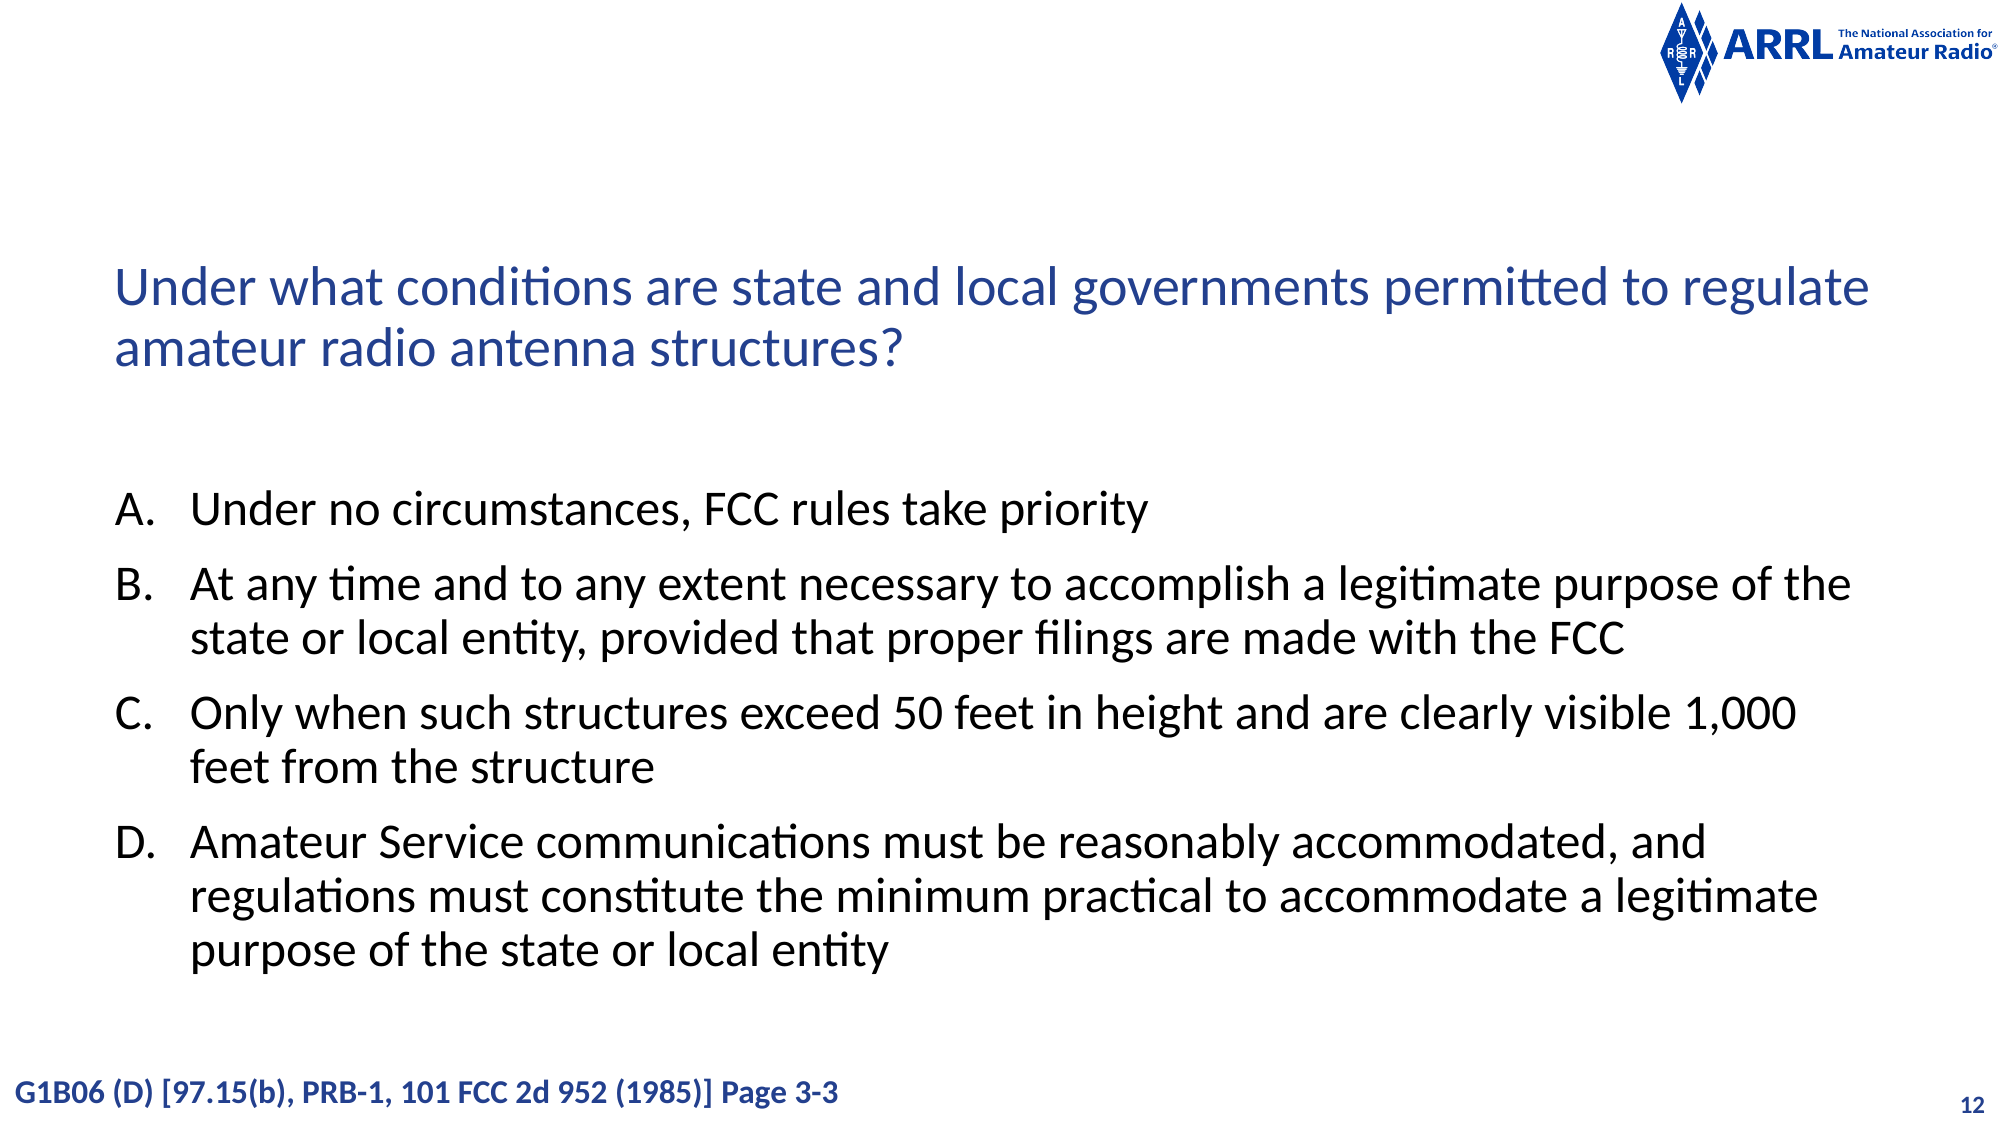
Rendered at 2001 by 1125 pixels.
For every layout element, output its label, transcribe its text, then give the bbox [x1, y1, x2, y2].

text_box G1B06 (D) [97.15(b), PRB-1, 101 FCC 2d 952 (1985)] Page 3-3 [0, 1062, 1313, 1118]
picture [1658, 0, 1999, 106]
text_box 12 [1899, 1081, 2000, 1125]
title Under what conditions are state and local governments permitted to regulate amateur radio antenna structures? [99, 249, 1900, 388]
list Under no circumstances, FCC rules take priority At any time and to any extent necessary to accomplish a legitimate purpose of the state or local entity, provided that proper filings are made with the FCC Only when such structures exceed 50 feet in height and are clearly visible 1,000 feet from the structure Amateur Service communications must be reasonably accommodated, and regulations must constitute the minimum practical to accommodate a legitimate purpose of the state or local entity [99, 474, 1900, 1000]
